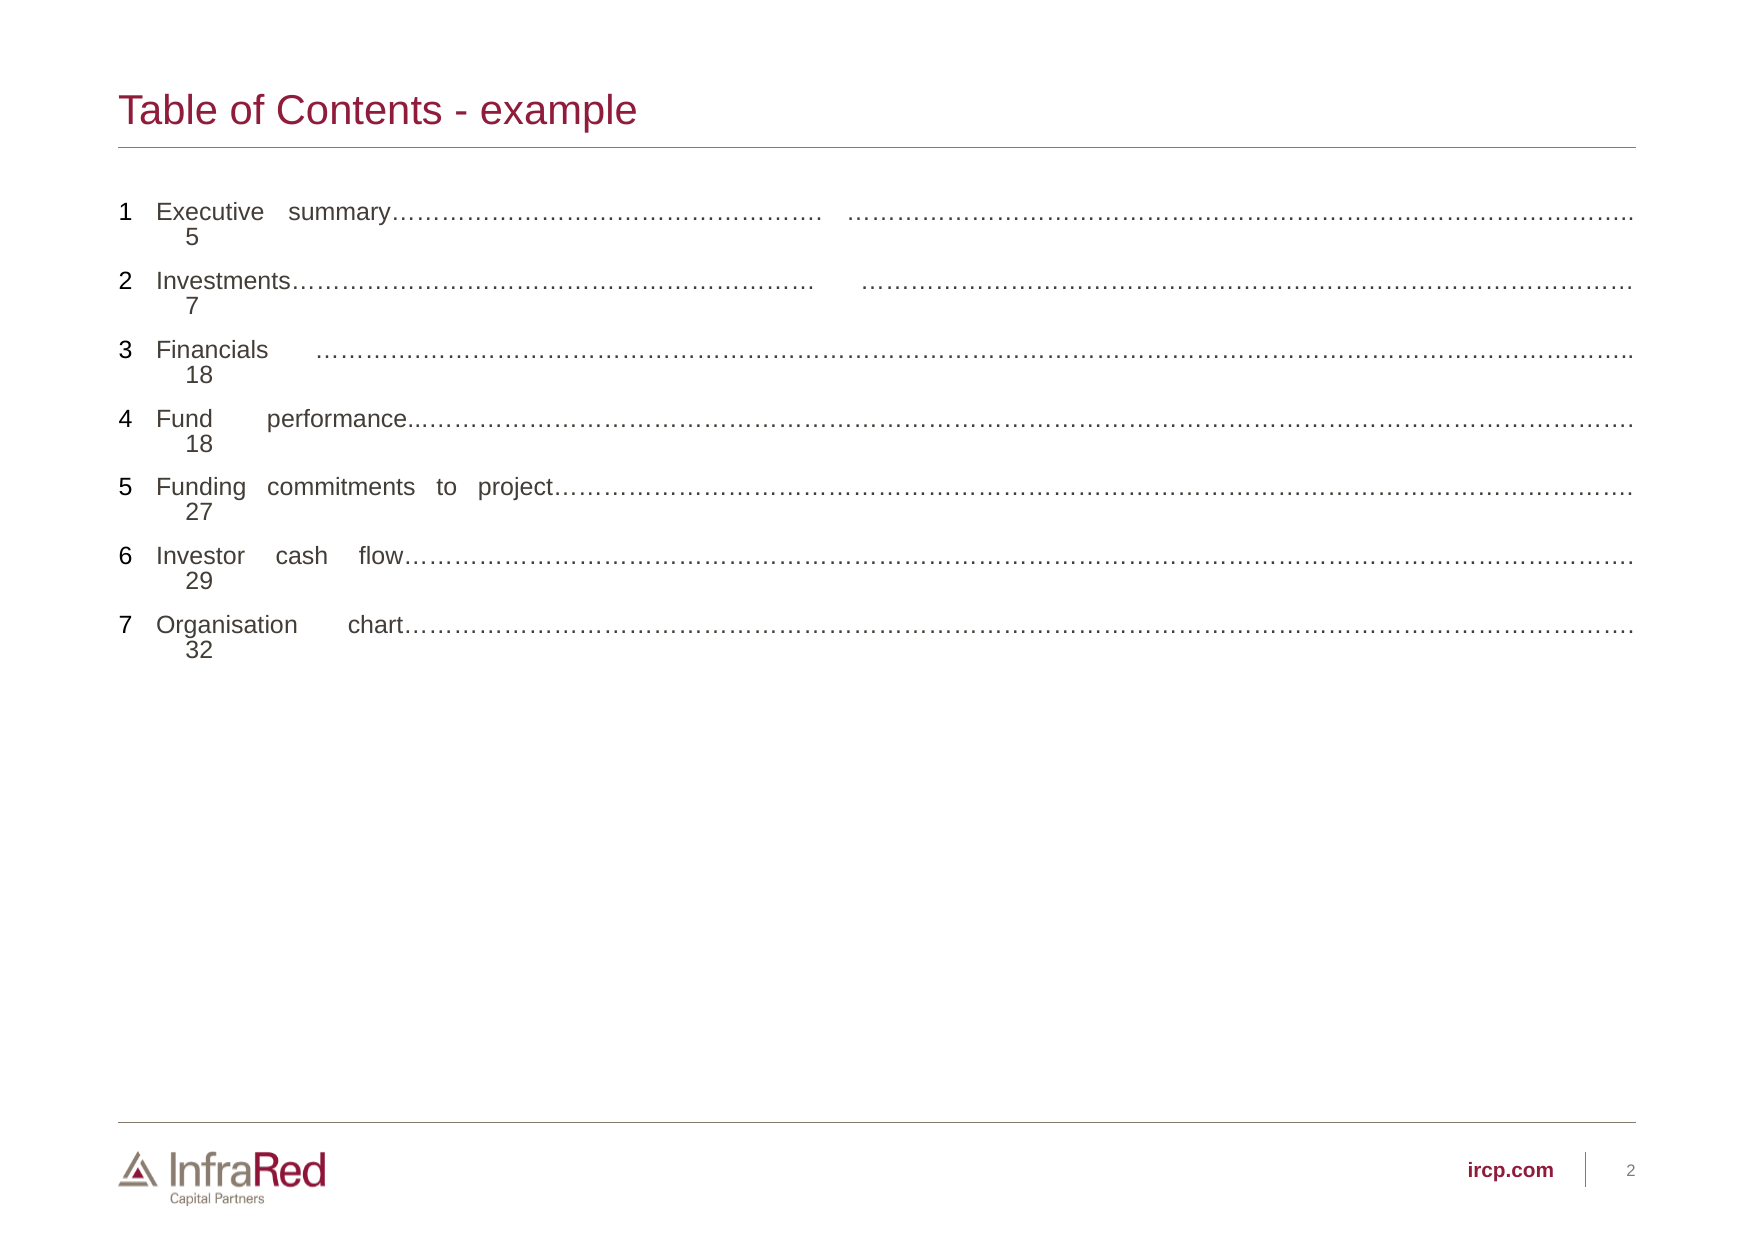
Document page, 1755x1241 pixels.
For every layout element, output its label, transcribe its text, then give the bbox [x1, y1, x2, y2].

picture [118, 1151, 325, 1206]
title Table of Contents - example [118, 82, 1636, 136]
list Executive summary……………………………………………. ………………………………………………………………………………….. 5 Investments……………………………………………………… ………………………………………………………………………………… 7 Financials ………….……………………………………………………………………………………………………………………………….. 18 Fund performance...………………………………………………………………………………………………………………………………. 18 Funding commitments to project…………………………………………………………………………………………………………………. 27 Investor cash flow…………………………………………………………………………………………………………………………………. 29 Organisation chart…………………………………………………………………………………………………………………………………. 32 [118, 200, 1636, 1087]
